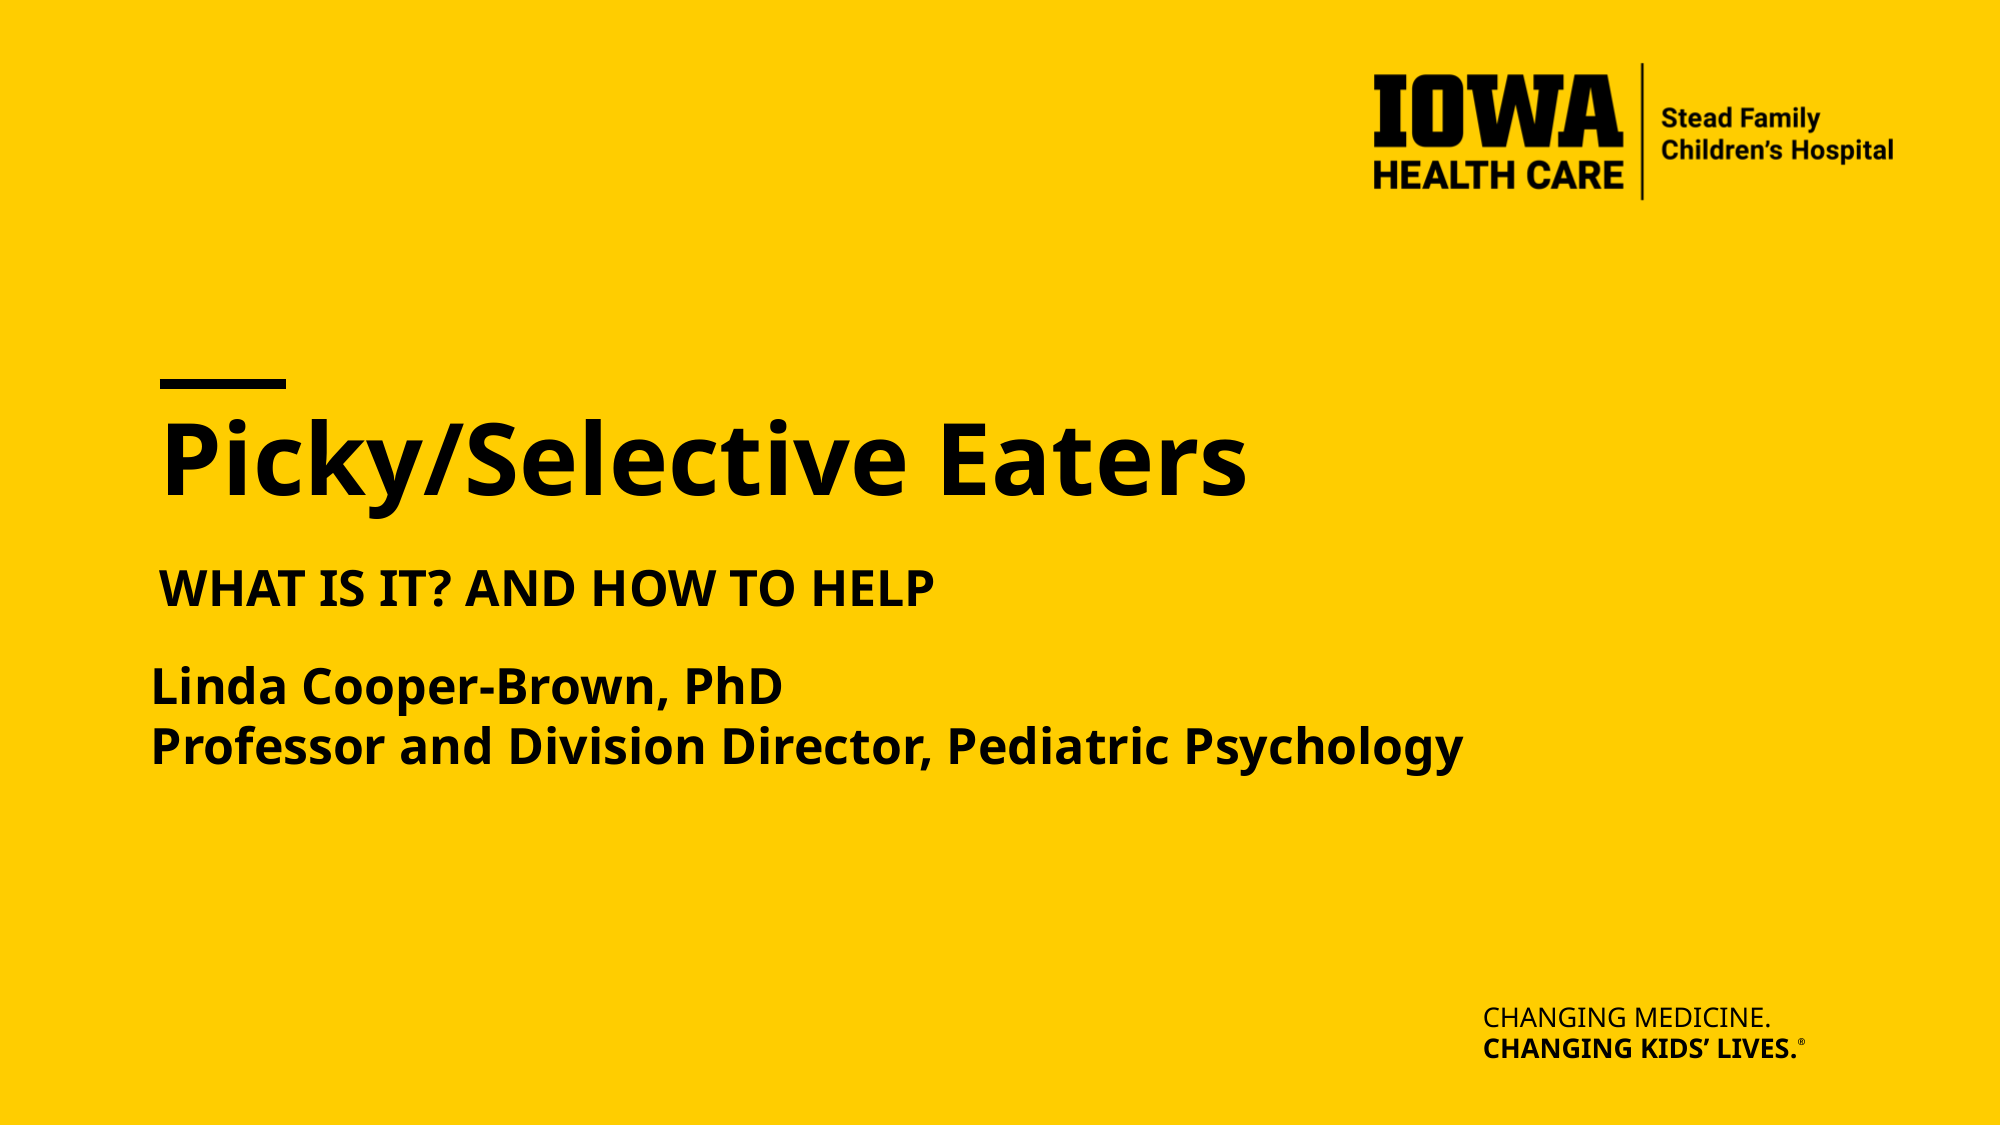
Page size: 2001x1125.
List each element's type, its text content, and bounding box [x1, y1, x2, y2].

list Linda Cooper-Brown, PhD Professor and Division Director, Pediatric Psychology [150, 654, 1850, 927]
subtitle What is it? and how to help [159, 556, 1859, 624]
picture [1332, 21, 1935, 243]
title Picky/Selective Eaters [159, 409, 1859, 556]
